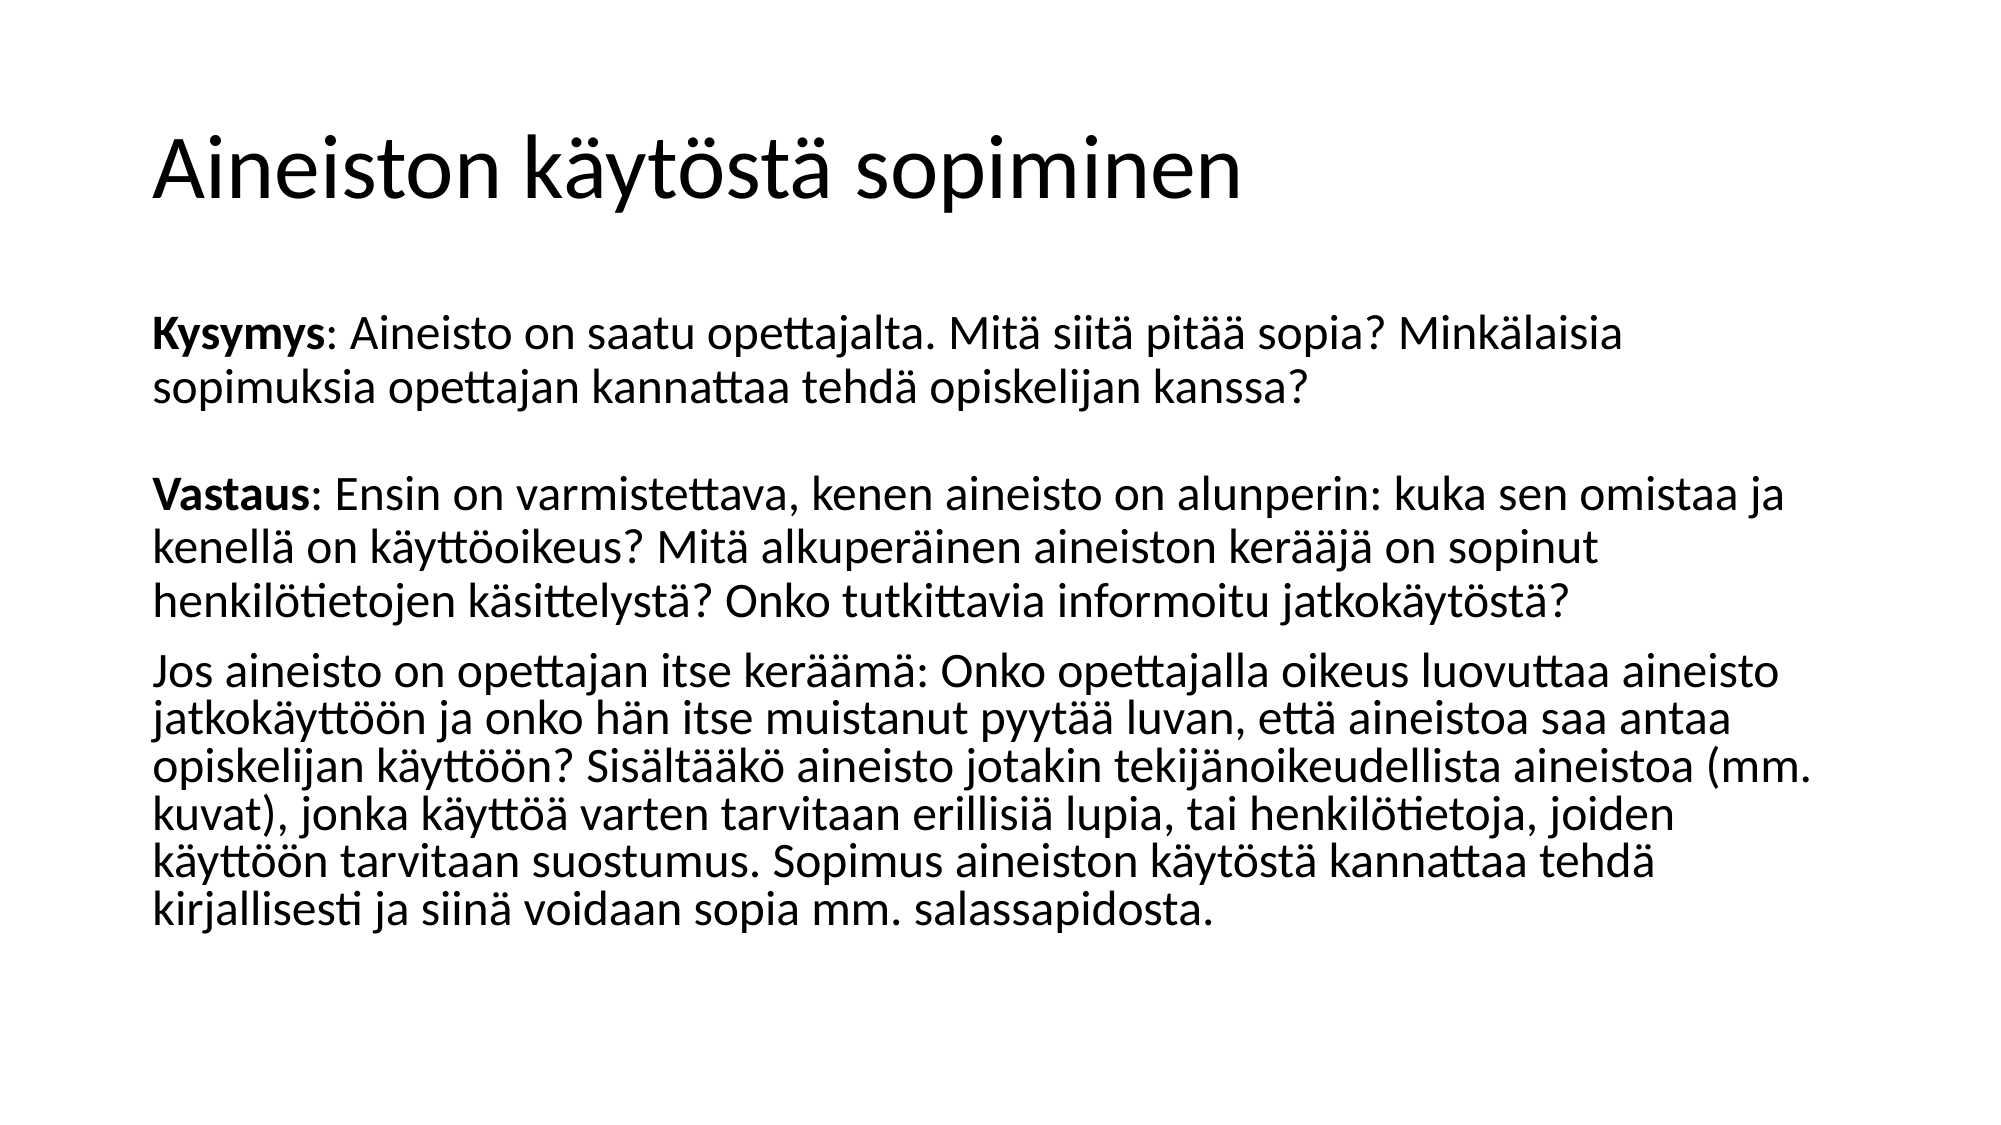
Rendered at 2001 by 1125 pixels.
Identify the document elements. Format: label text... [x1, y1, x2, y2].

title Aineiston käytöstä sopiminen [137, 59, 1863, 278]
list Kysymys: Aineisto on saatu opettajalta. Mitä siitä pitää sopia? Minkälaisia sopimuksia opettajan kannattaa tehdä opiskelijan kanssa? Vastaus: Ensin on varmistettava, kenen aineisto on alunperin: kuka sen omistaa ja kenellä on käyttöoikeus? Mitä alkuperäinen aineiston kerääjä on sopinut henkilötietojen käsittelystä? Onko tutkittavia informoitu jatkokäytöstä? Jos aineisto on opettajan itse keräämä: Onko opettajalla oikeus luovuttaa aineisto jatkokäyttöön ja onko hän itse muistanut pyytää luvan, että aineistoa saa antaa opiskelijan käyttöön? Sisältääkö aineisto jotakin tekijänoikeudellista aineistoa (mm. kuvat), jonka käyttöä varten tarvitaan erillisiä lupia, tai henkilötietoja, joiden käyttöön tarvitaan suostumus. Sopimus aineiston käytöstä kannattaa tehdä kirjallisesti ja siinä voidaan sopia mm. salassapidosta. [137, 299, 1863, 1014]
